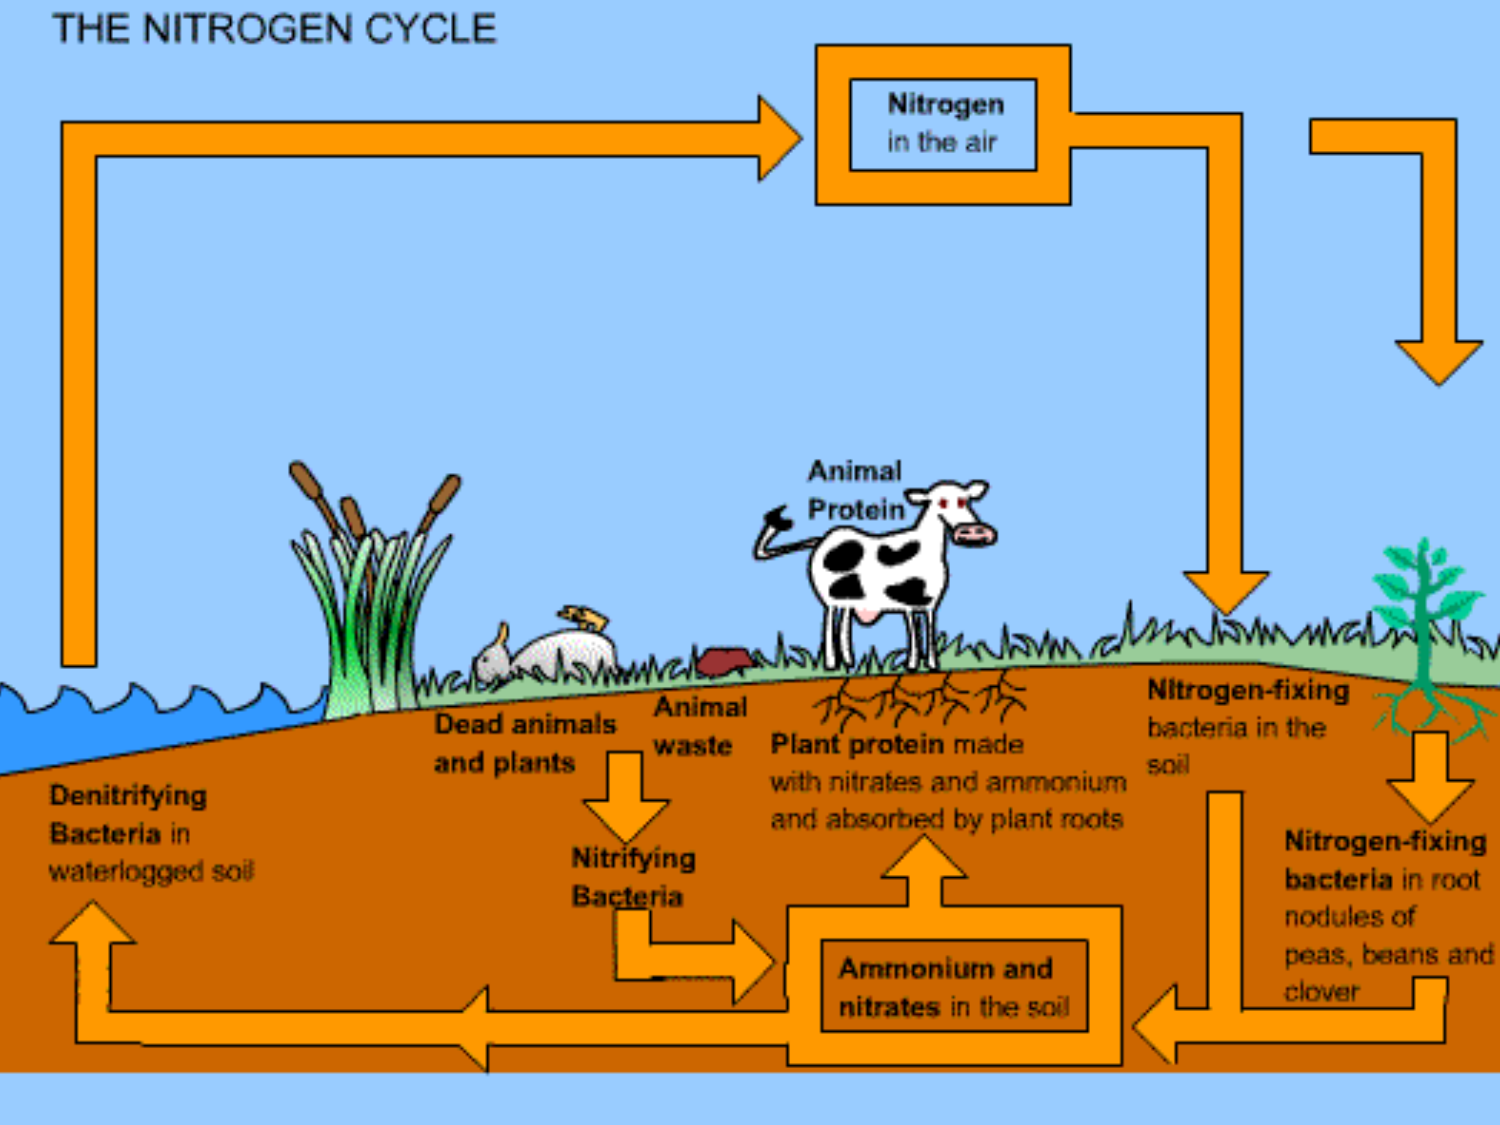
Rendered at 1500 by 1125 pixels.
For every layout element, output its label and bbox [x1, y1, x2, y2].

list [0, 0, 1500, 1125]
